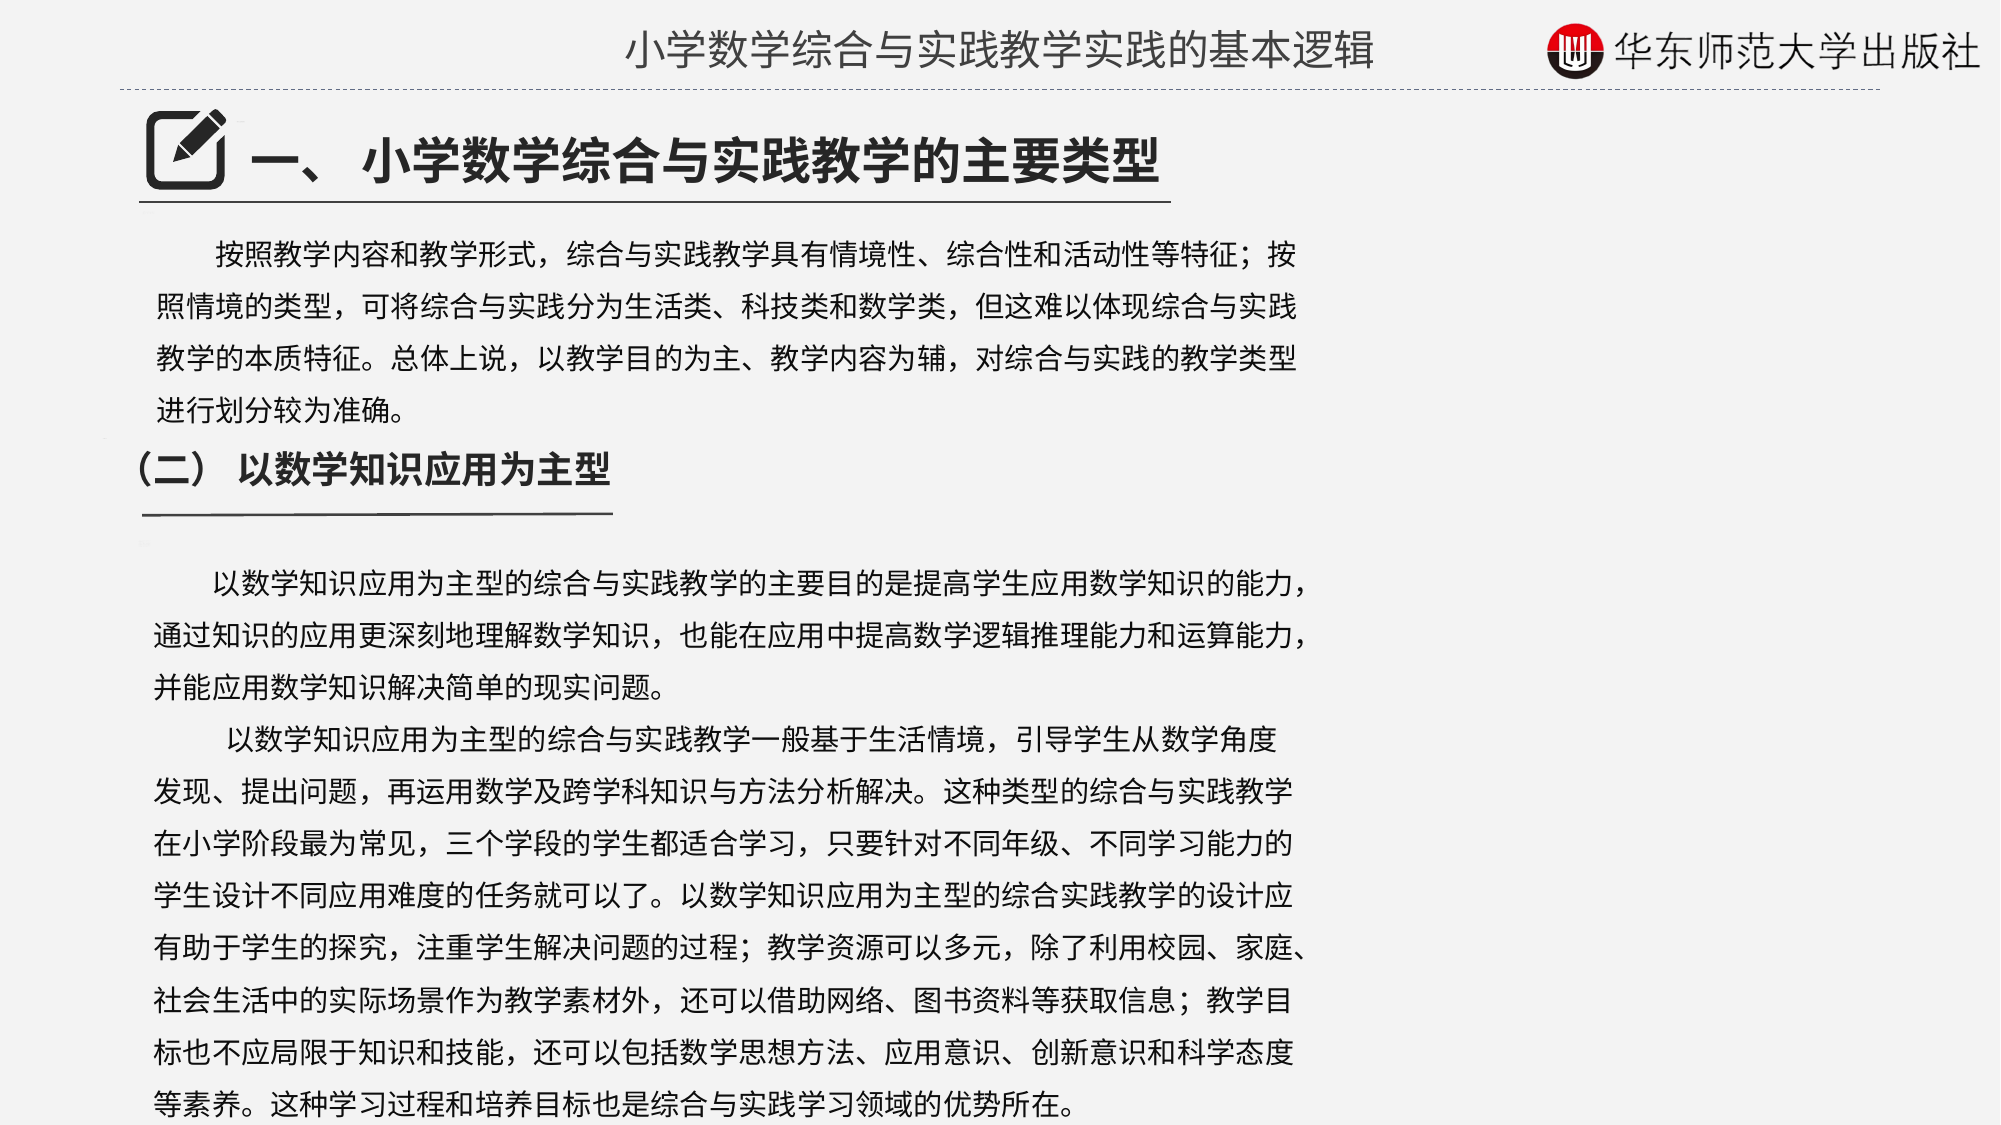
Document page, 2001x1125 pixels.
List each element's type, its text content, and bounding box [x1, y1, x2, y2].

text_box （二） 以数学知识应用为主型 [101, 438, 692, 498]
text_box [146, 111, 225, 190]
text_box 小学数学综合与实践教学实践的基本逻辑 [619, 23, 1381, 74]
text_box 按照教学内容和教学形式，综合与实践教学具有情境性、综合性和活动性等特征；按照情境的类型，可将综合与实践分为生活类、科技类和数学类，但这难以体现综合与实践教学的本质特征。总体上说，以教学目的为主、教学内容为辅，对综合与实践的教学类型进行划分较为准确。 [142, 212, 1320, 436]
text_box 以数学知识应用为主型的综合与实践教学的主要目的是提高学生应用数学知识的能力，通过知识的应用更深刻地理解数学知识，也能在应用中提高数学逻辑推理能力和运算能力，并能应用数学知识解决简单的现实问题。 以数学知识应用为主型的综合与实践教学一般基于生活情境，引导学生从数学角度发现、提出问题，再运用数学及跨学科知识与方法分析解决。这种类型的综合与实践教学在小学阶段最为常见，三个学段的学生都适合学习，只要针对不同年级、不同学习能力的学生设计不同应用难度的任务就可以了。以数学知识应用为主型的综合实践教学的设计应有助于学生的探究，注重学生解决问题的过程；教学资源可以多元，除了利用校园、家庭、社会生活中的实际场景作为教学素材外，还可以借助网络、图书资料等获取信息；教学目标也不应局限于知识和技能，还可以包括数学思想方法、应用意识、创新意识和科学态度等素养。这种学习过程和培养目标也是综合与实践学习领域的优势所在。 [138, 540, 1320, 1125]
text_box 一、 小学数学综合与实践教学的主要类型 [235, 121, 1255, 197]
text_box [208, 109, 227, 127]
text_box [1536, 13, 1989, 83]
